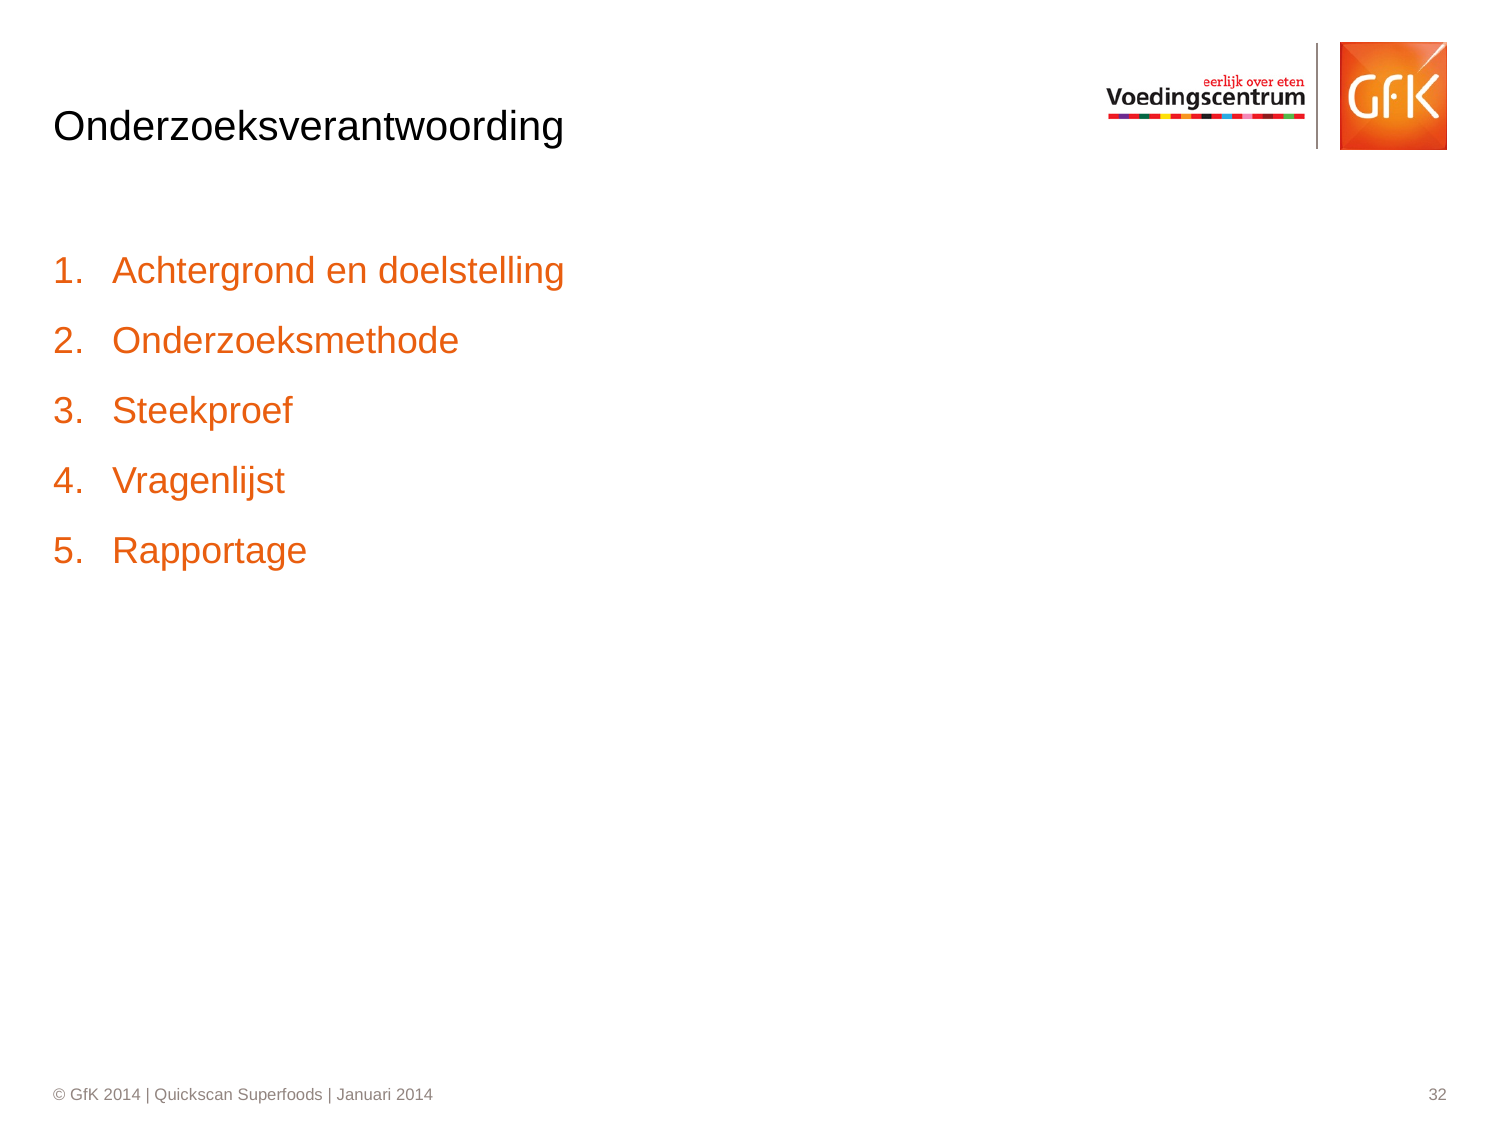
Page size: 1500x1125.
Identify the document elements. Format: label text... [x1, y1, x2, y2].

list Achtergrond en doelstelling Onderzoeksmethode Steekproef Vragenlijst Rapportage [53, 172, 1447, 1047]
title Onderzoeksverantwoording [53, 42, 1093, 149]
picture [1104, 73, 1306, 120]
slide_number 32 [1233, 1081, 1448, 1107]
picture [1340, 42, 1447, 150]
